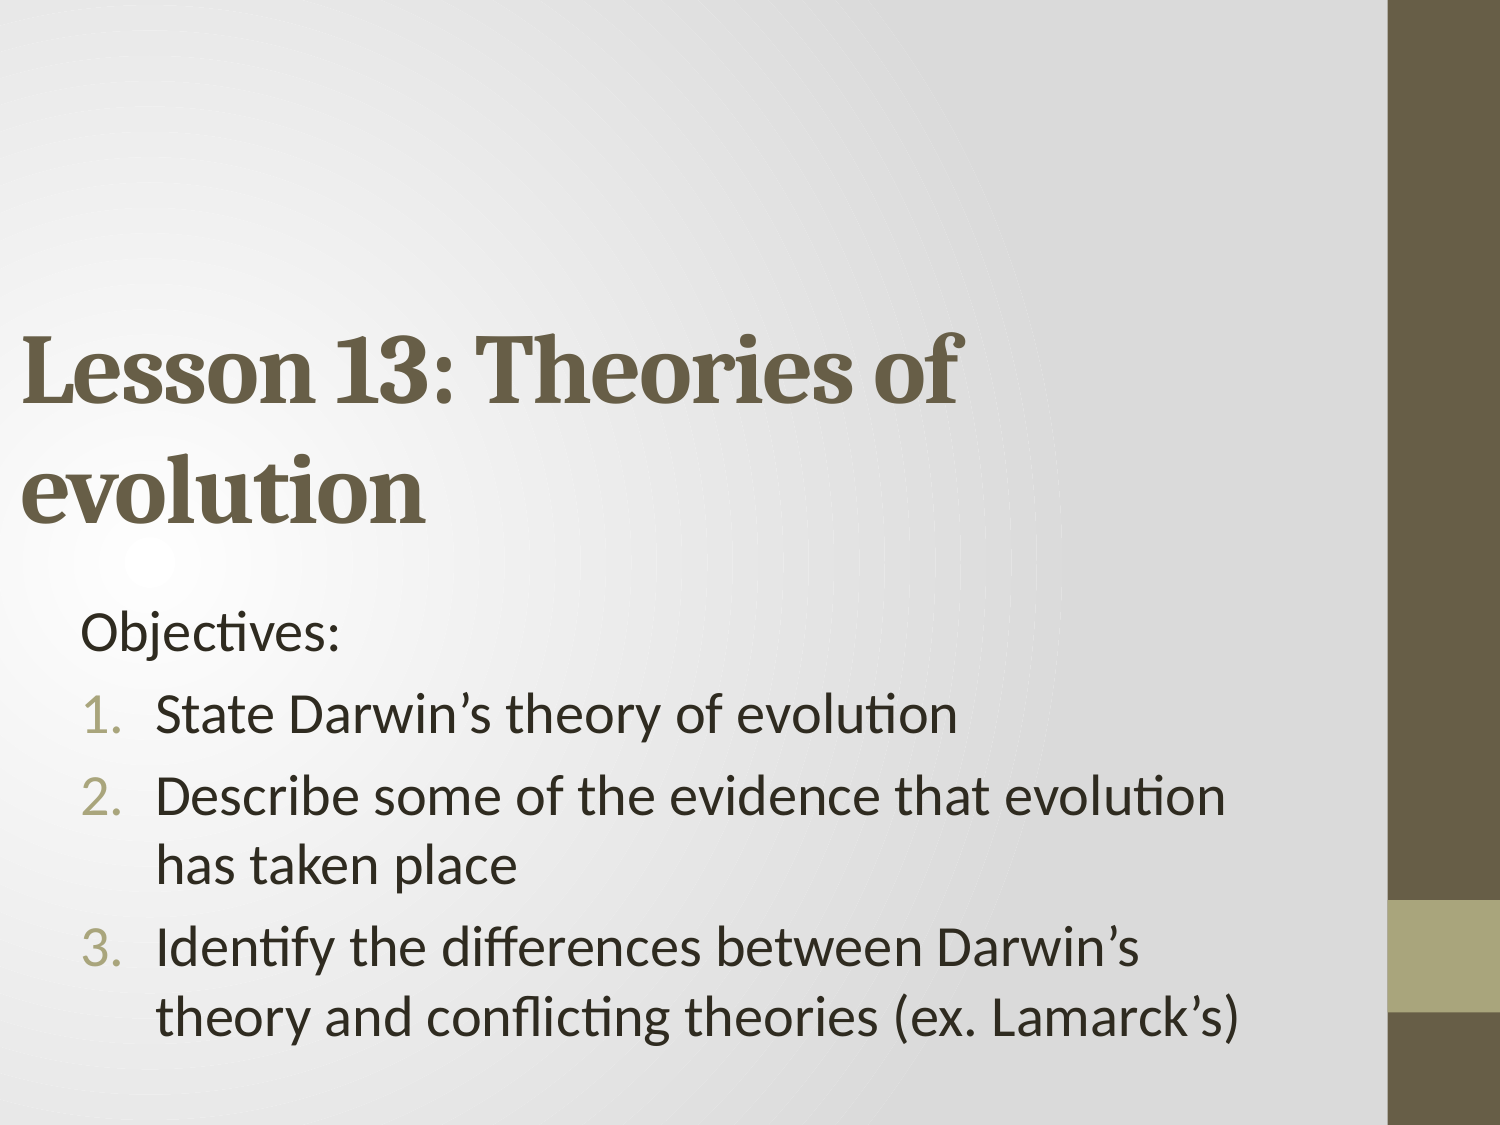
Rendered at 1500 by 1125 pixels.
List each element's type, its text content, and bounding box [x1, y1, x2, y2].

title Lesson 13: Theories of evolution [5, 290, 1364, 551]
subtitle Objectives: State Darwin’s theory of evolution Describe some of the evidence that evolution has taken place Identify the differences between Darwin’s theory and conflicting theories (ex. Lamarck’s) [64, 586, 1270, 1071]
